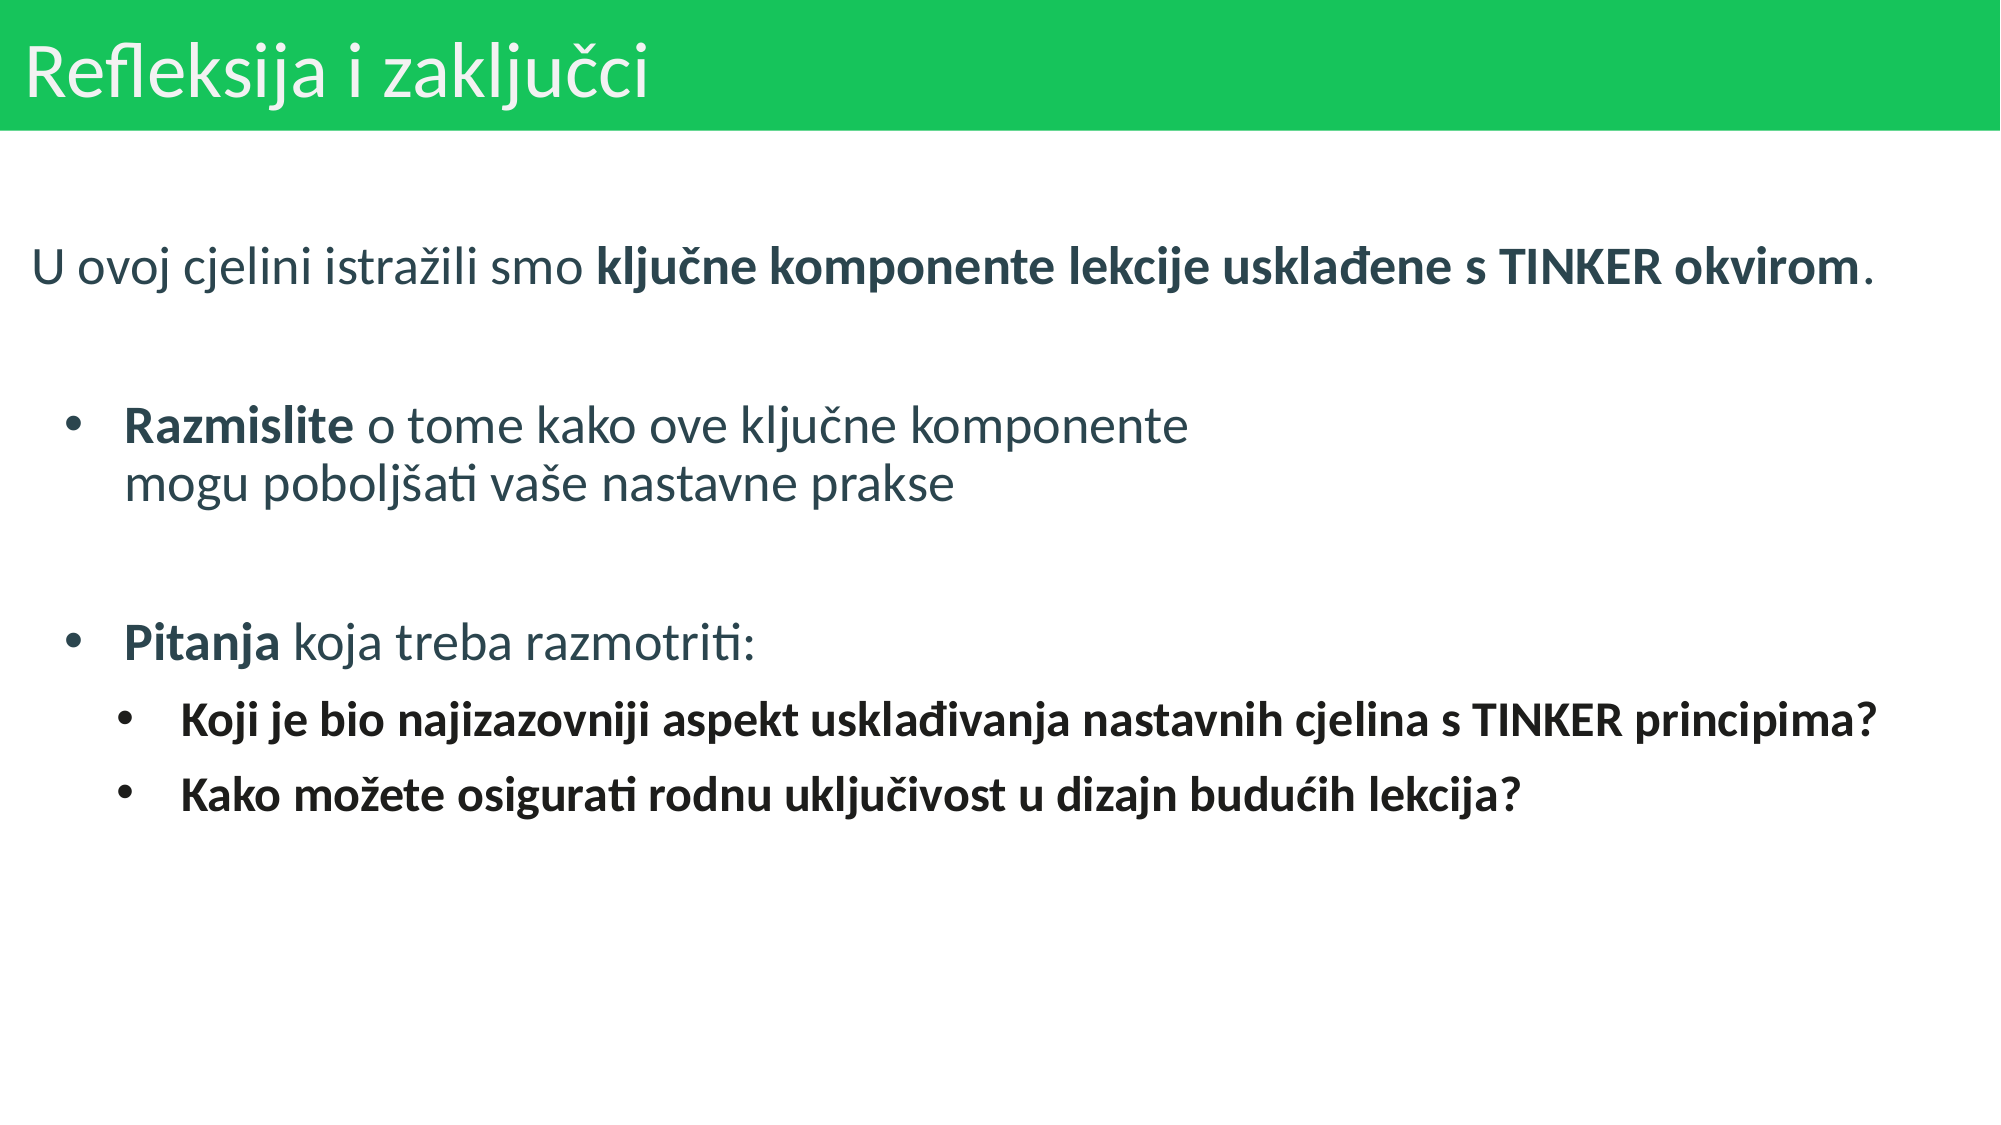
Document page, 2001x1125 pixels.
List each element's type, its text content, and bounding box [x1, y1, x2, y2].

title Refleksija i zaključci [16, 13, 1976, 131]
list U ovoj cjelini istražili smo ključne komponente lekcije usklađene s TINKER okvirom. Razmislite o tome kako ove ključne komponente mogu poboljšati vaše nastavne prakse Pitanja koja treba razmotriti: Koji je bio najizazovniji aspekt usklađivanja nastavnih cjelina s TINKER principima? Kako možete osigurati rodnu uključivost u dizajn budućih lekcija? [16, 144, 1976, 1108]
